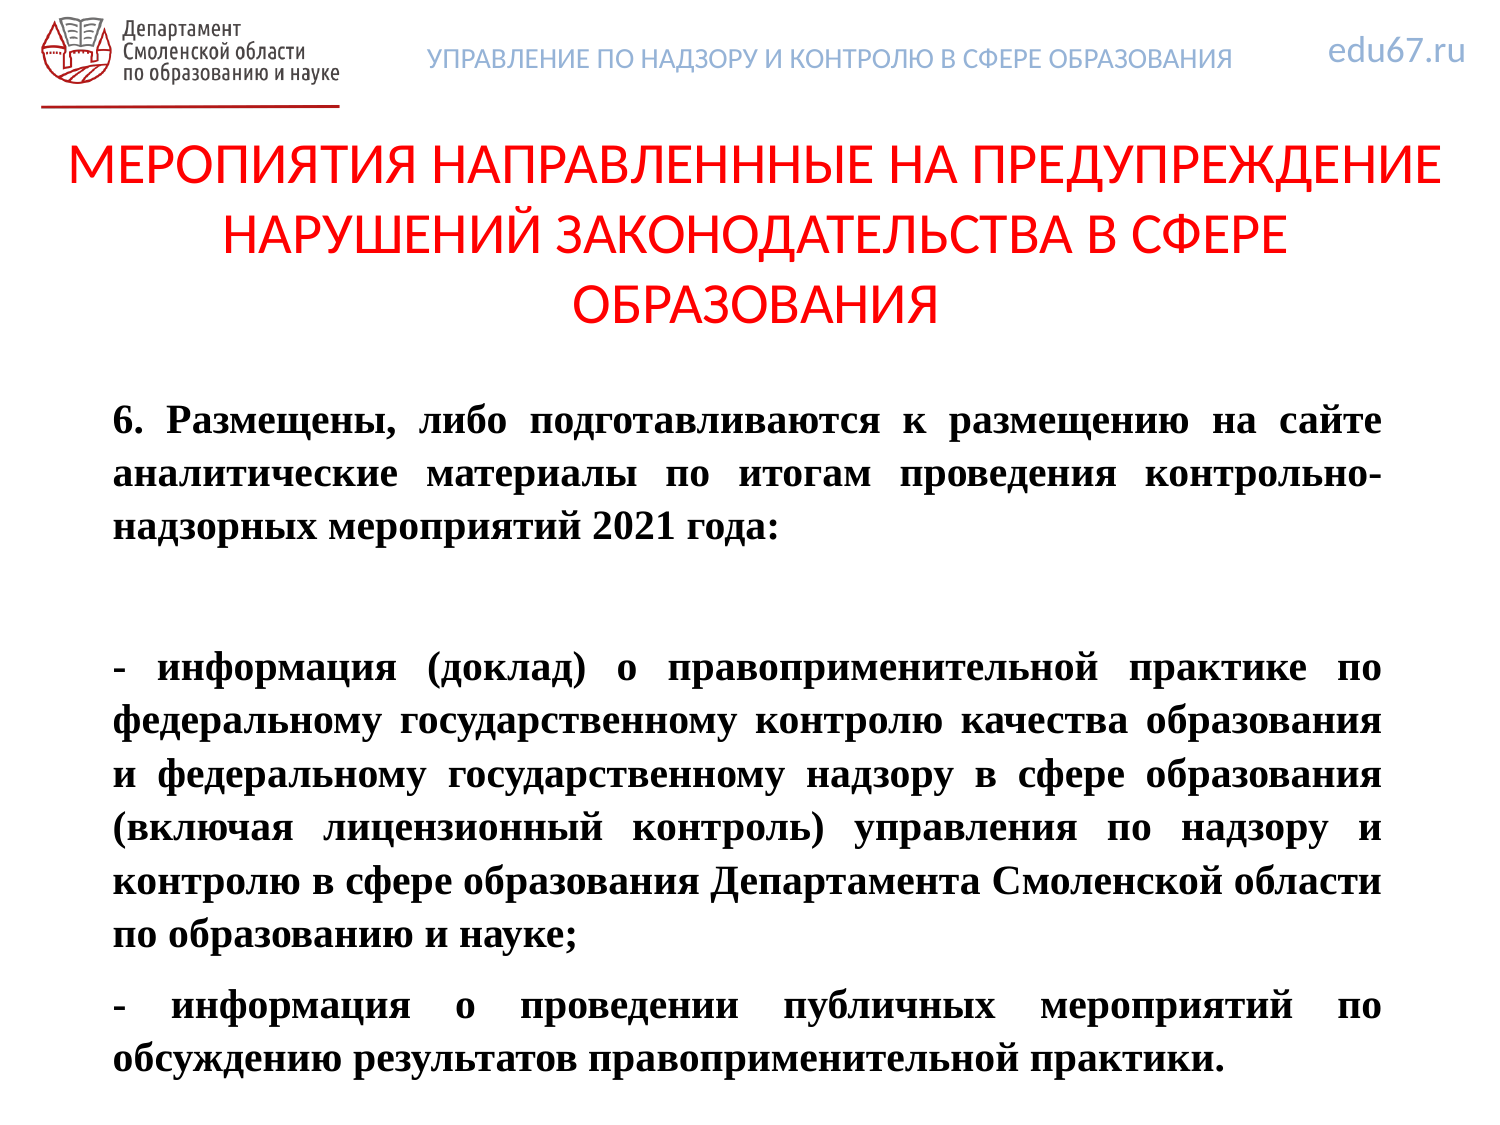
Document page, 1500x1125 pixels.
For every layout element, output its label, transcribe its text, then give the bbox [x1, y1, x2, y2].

text_box 6. Размещены, либо подготавливаются к размещению на сайте аналитические материалы по итогам проведения контрольно-надзорных мероприятий 2021 года: - информация (доклад) о правоприменительной практике по федеральному государственному контролю качества образования и федеральному государственному надзору в сфере образования (включая лицензионный контроль) управления по надзору и контролю в сфере образования Департамента Смоленской области по образованию и науке; - информация о проведении публичных мероприятий по обсуждению результатов правоприменительной практики. [97, 380, 1398, 1125]
picture [36, 14, 349, 123]
text_box УПРАВЛЕНИЕ ПО НАДЗОРУ И КОНТРОЛЮ В СФЕРЕ ОБРАЗОВАНИЯ [385, 32, 1275, 82]
text_box МЕРОПИЯТИЯ НАПРАВЛЕНННЫЕ НА ПРЕДУПРЕЖДЕНИЕ НАРУШЕНИЙ ЗАКОНОДАТЕЛЬСТВА В СФЕРЕ ОБРАЗОВАНИЯ [41, 117, 1471, 343]
text_box edu67.ru [1313, 17, 1482, 78]
